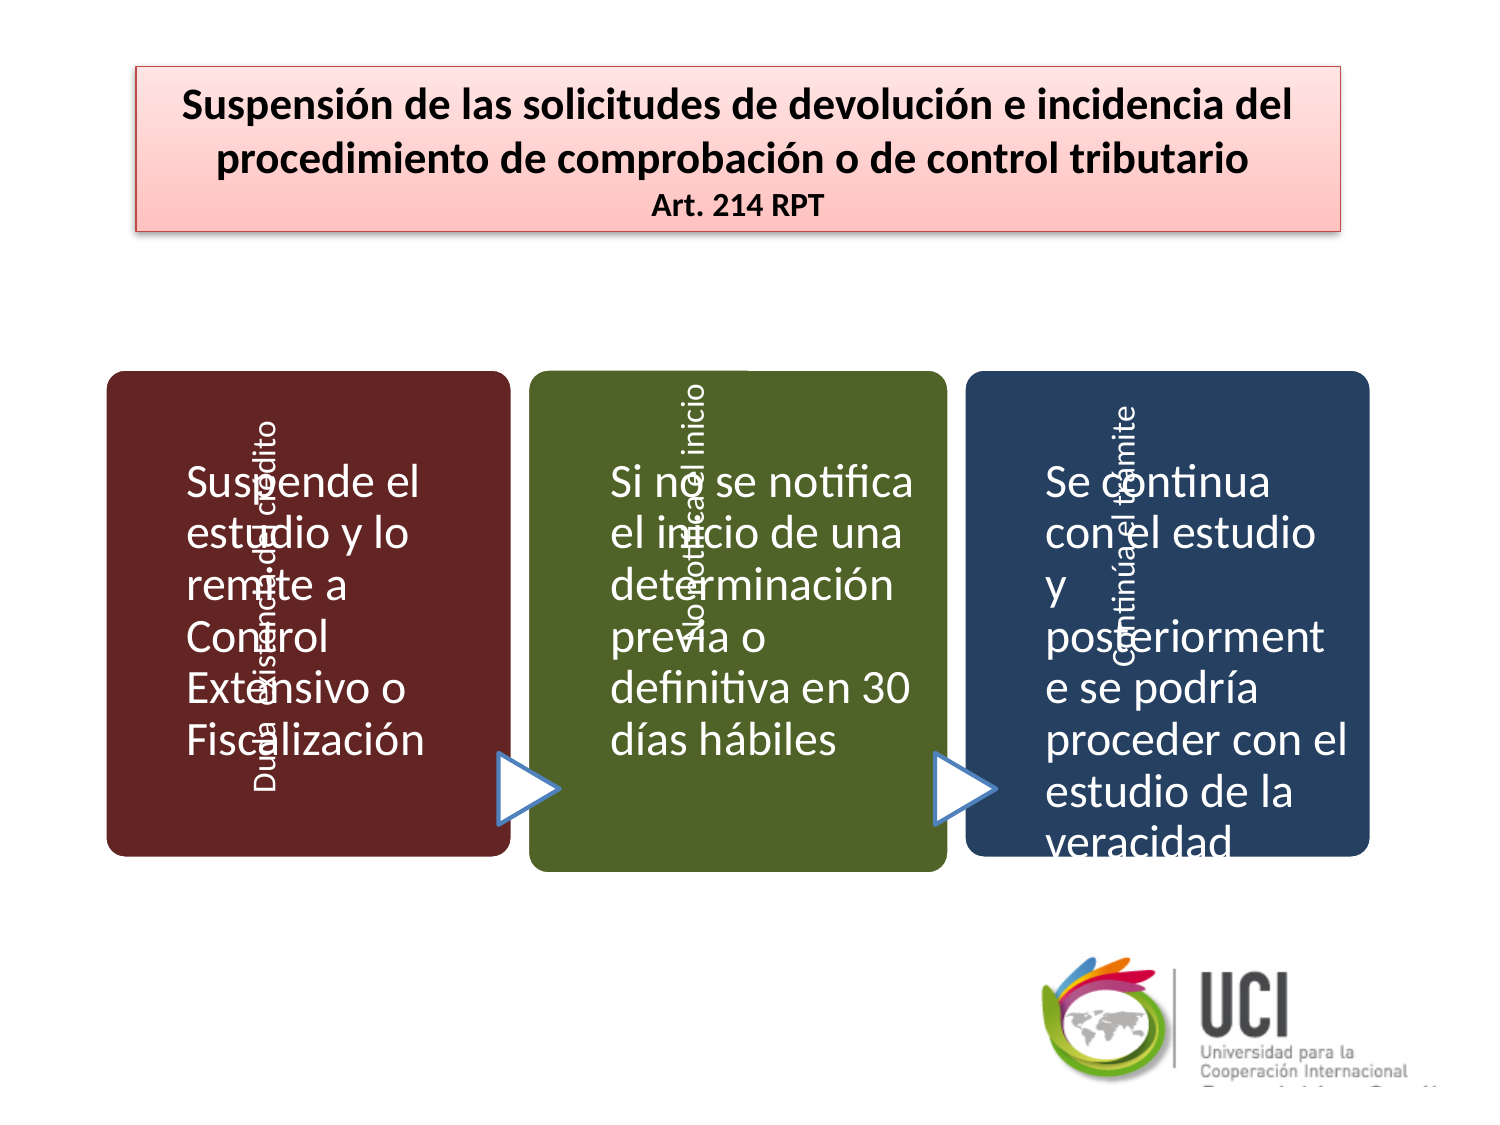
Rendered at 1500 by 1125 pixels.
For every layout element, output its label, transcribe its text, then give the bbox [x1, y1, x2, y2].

picture [1186, 952, 1469, 1087]
title Suspensión de las solicitudes de devolución e incidencia del procedimiento de comprobación o de control tributario Art. 214 RPT [135, 66, 1341, 232]
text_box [103, 287, 1373, 956]
picture [1033, 956, 1182, 1086]
